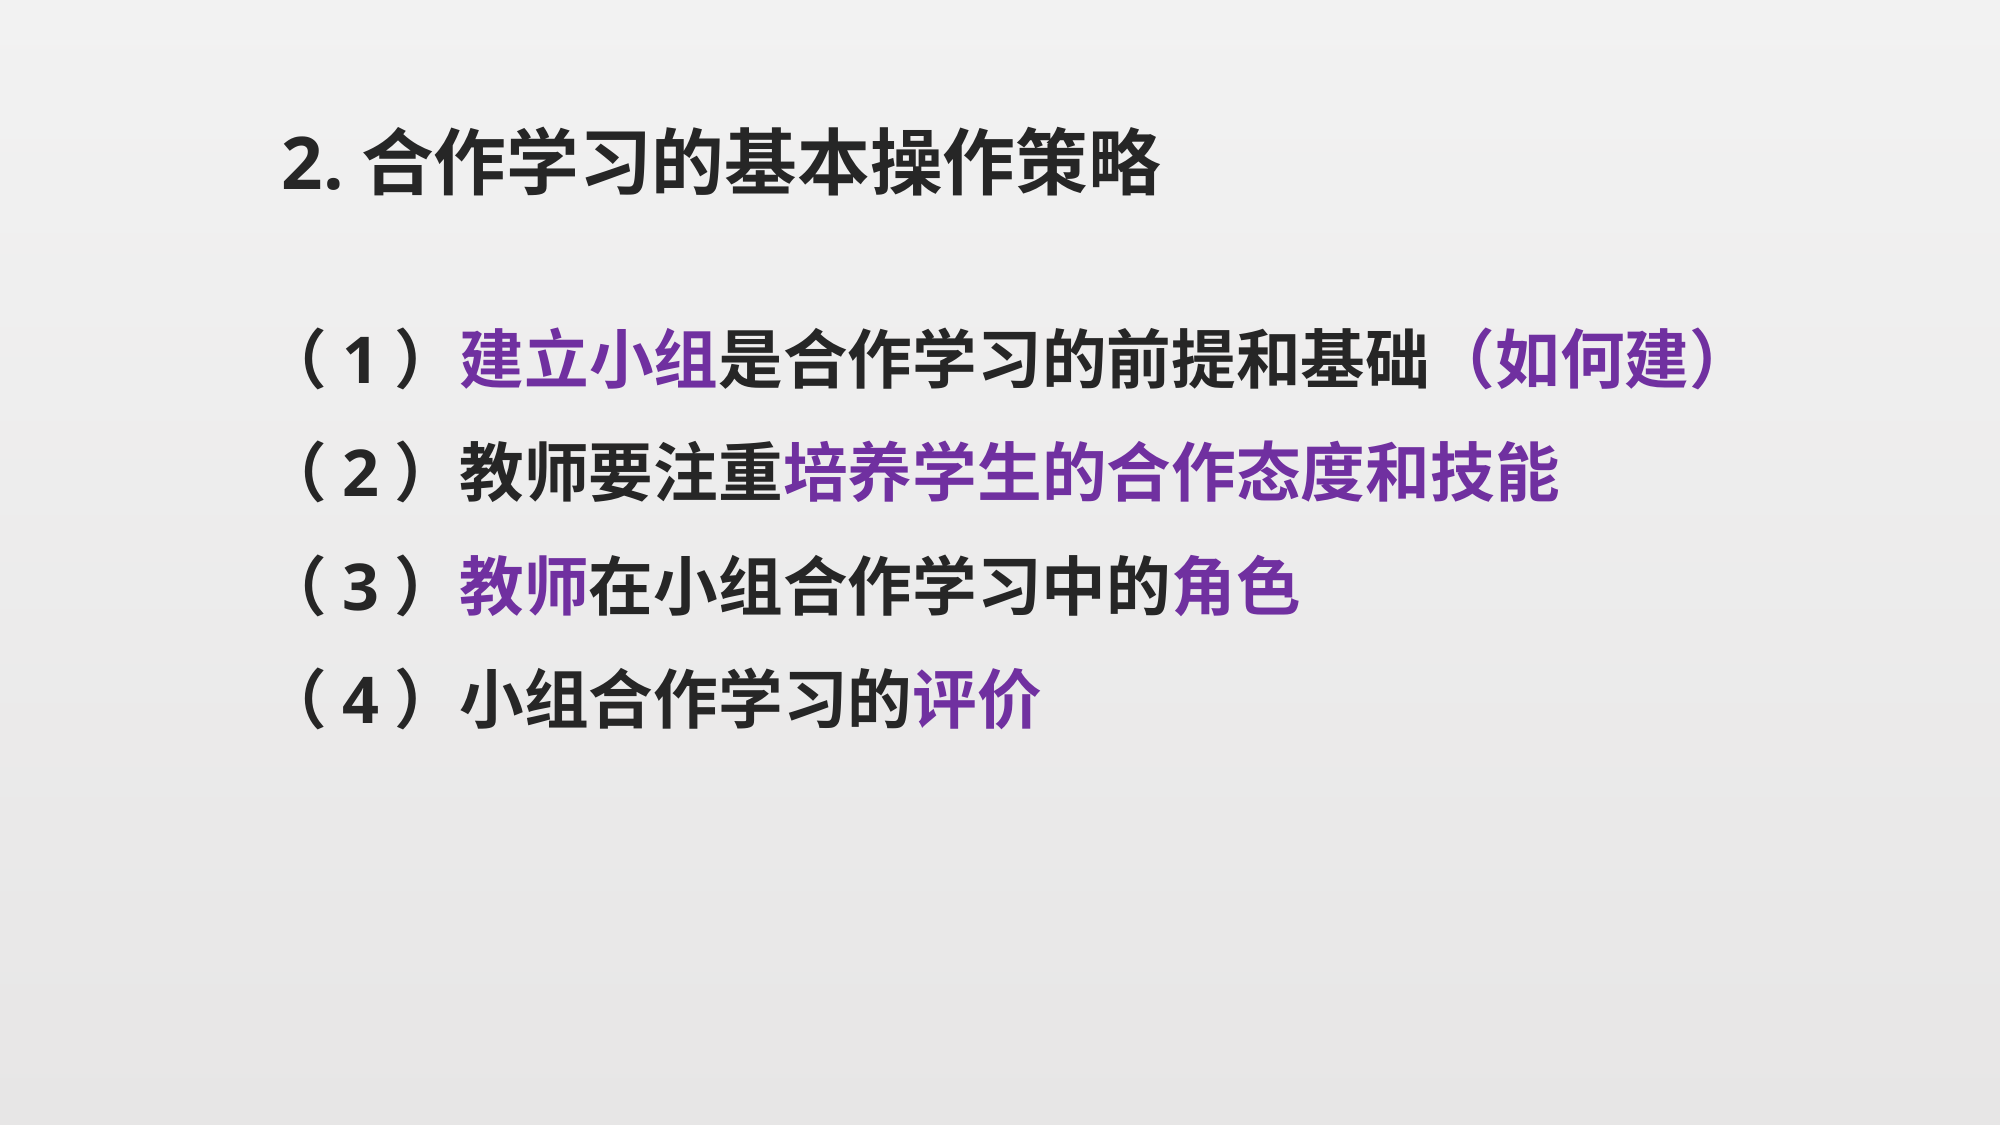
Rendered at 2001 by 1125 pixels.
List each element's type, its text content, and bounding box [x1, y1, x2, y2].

list 2.合作学习的基本操作策略 （1）建立小组是合作学习的前提和基础（如何建） （2）教师要注重培养学生的合作态度和技能 （3）教师在小组合作学习中的角色 （4）小组合作学习的评价 [247, 92, 1772, 827]
